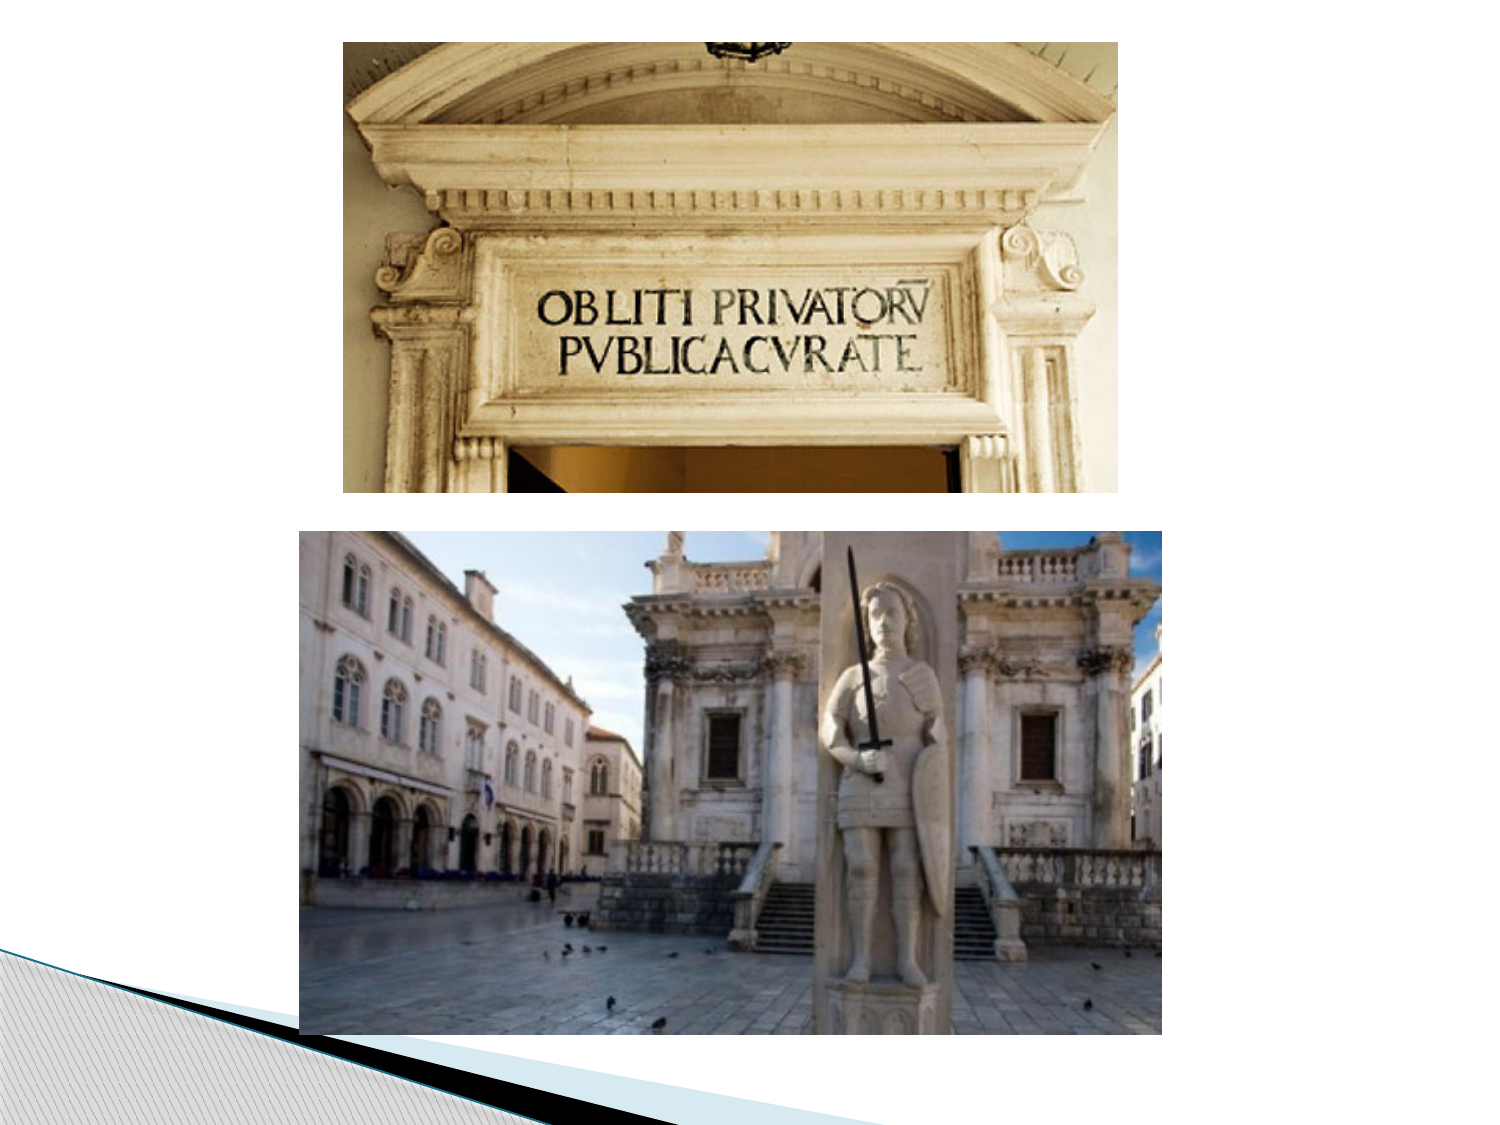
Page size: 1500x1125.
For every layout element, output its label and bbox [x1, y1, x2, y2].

picture [299, 531, 1162, 1036]
picture [343, 42, 1118, 493]
